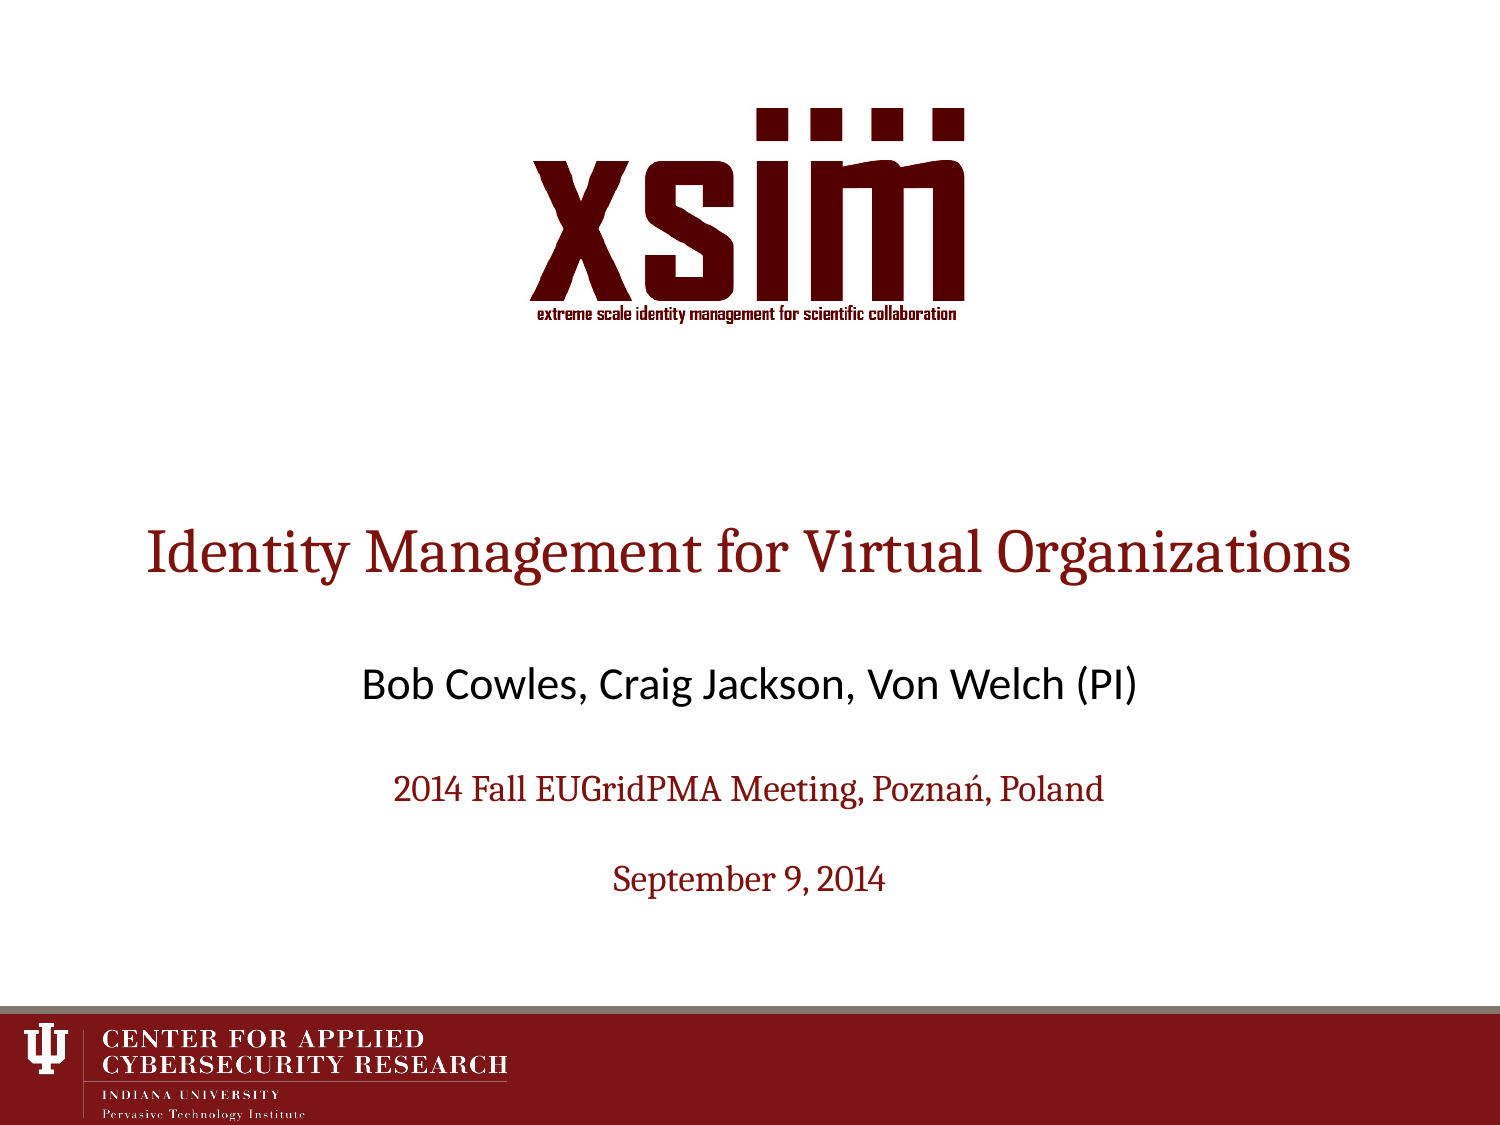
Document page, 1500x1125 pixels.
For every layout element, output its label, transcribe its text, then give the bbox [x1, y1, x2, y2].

picture [524, 88, 976, 362]
subtitle Bob Cowles, Craig Jackson, Von Welch (PI) 2014 Fall EUGridPMA Meeting, Poznań, Poland September 9, 2014 [112, 638, 1388, 811]
picture [24, 1023, 507, 1121]
title Identity Management for Virtual Organizations [112, 346, 1388, 600]
